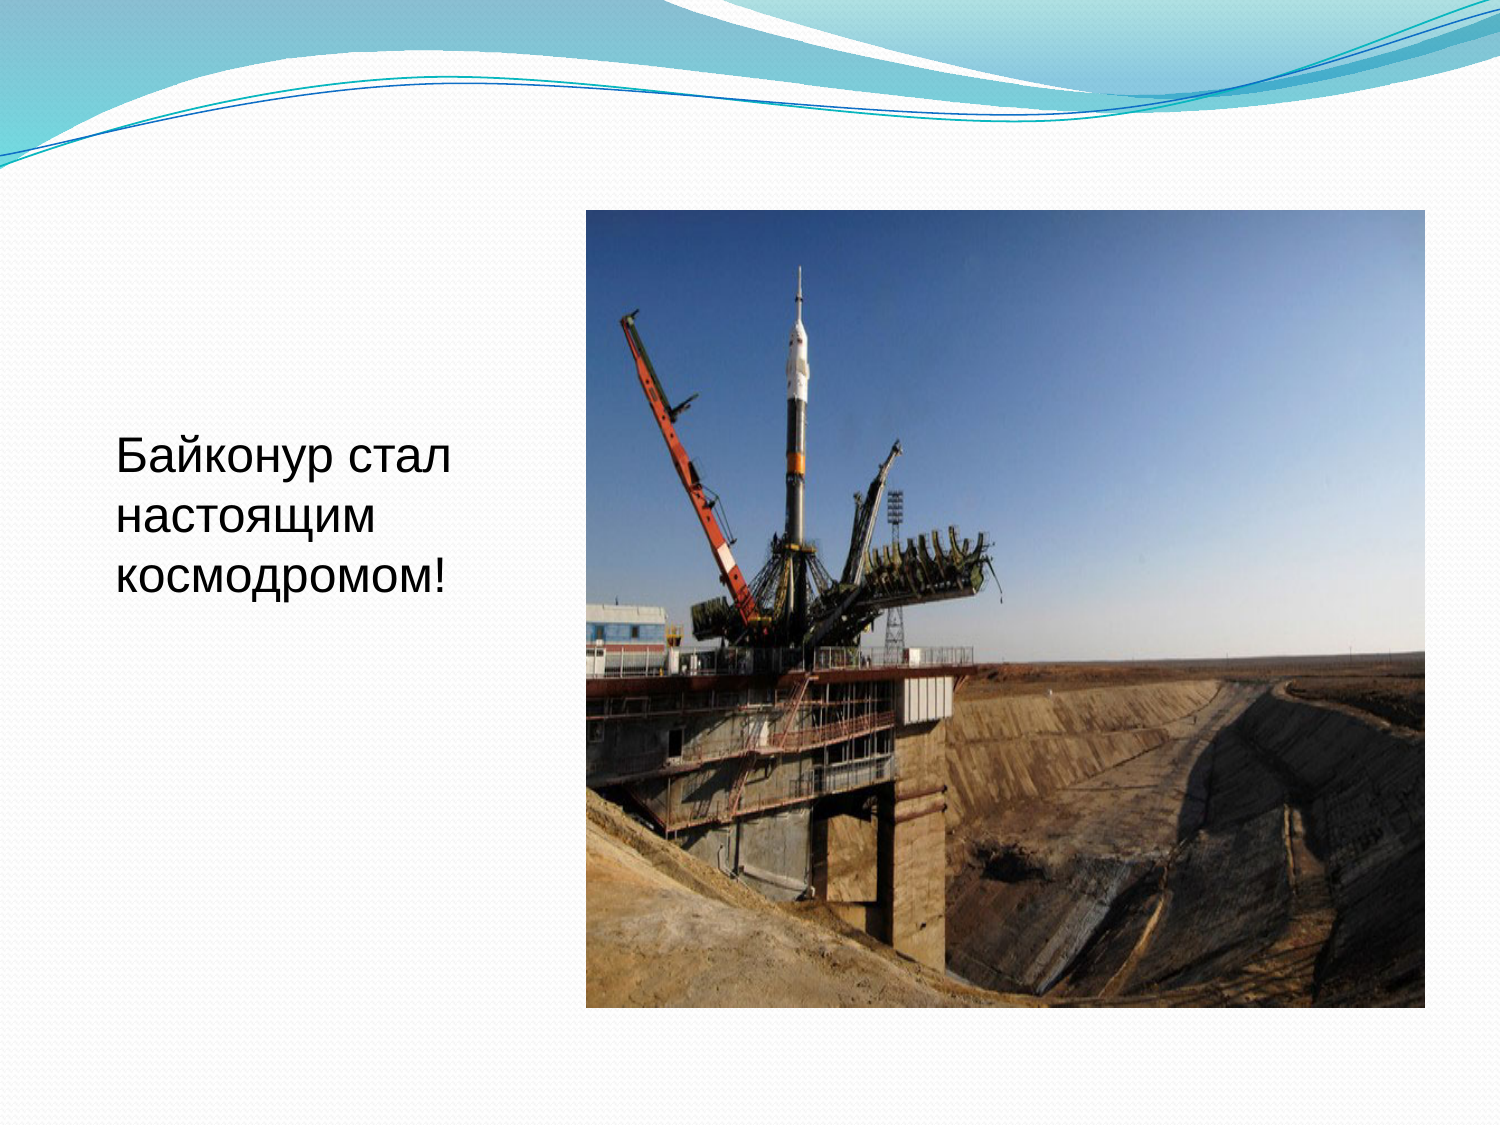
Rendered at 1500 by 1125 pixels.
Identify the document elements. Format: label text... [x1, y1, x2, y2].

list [586, 210, 1426, 1008]
list Байконур стал настоящим космодромом! [112, 275, 563, 1025]
